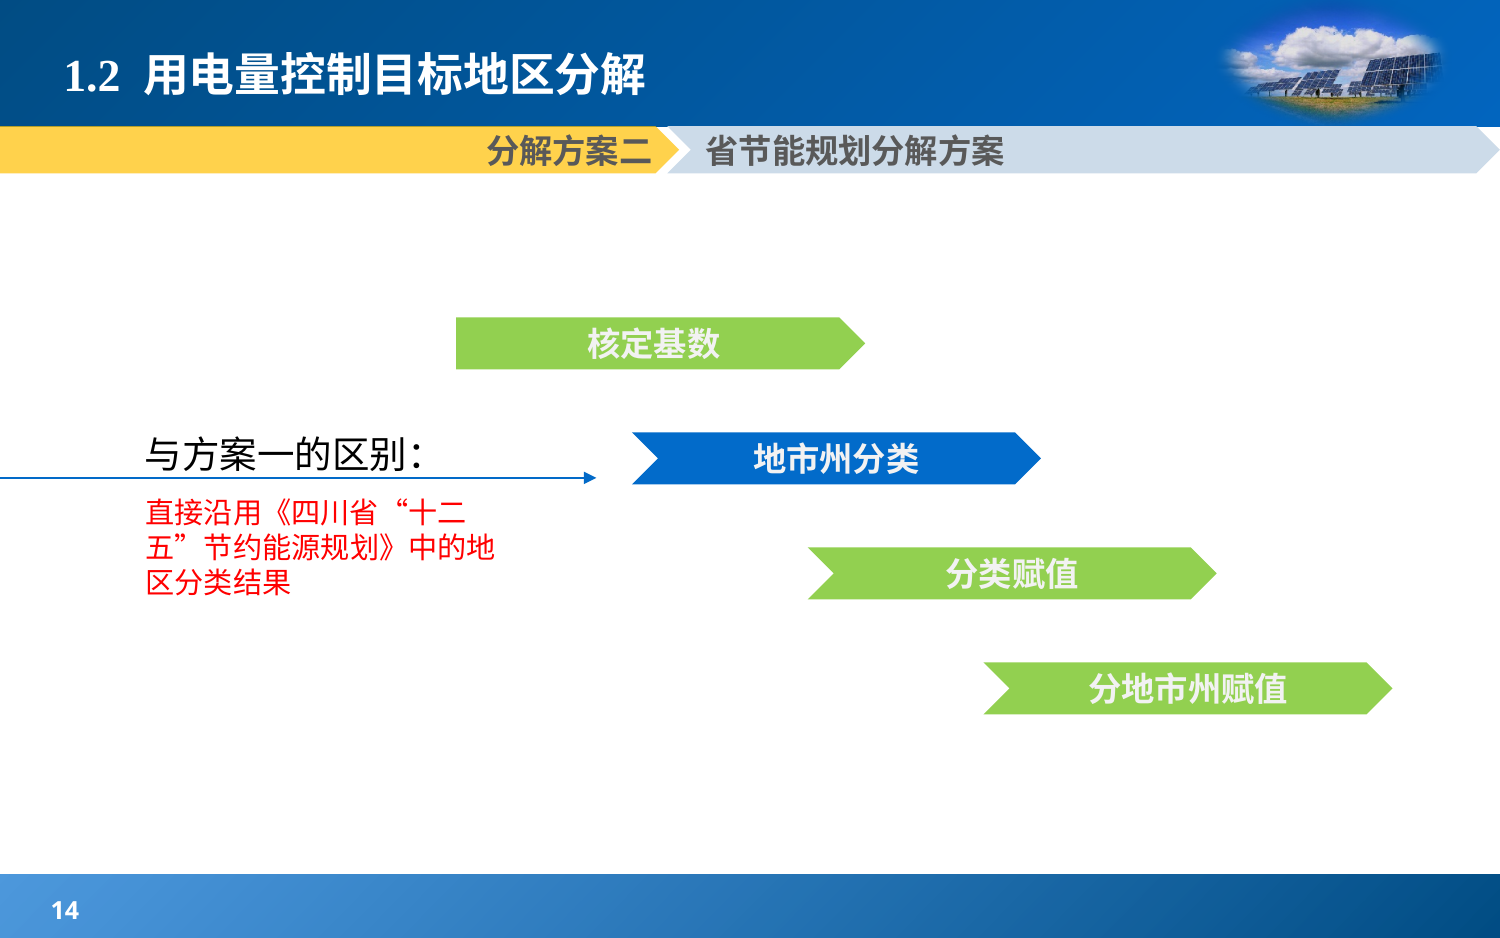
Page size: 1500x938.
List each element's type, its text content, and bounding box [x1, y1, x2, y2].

picture [1233, 6, 1433, 113]
text_box 地市州分类 [629, 430, 1044, 487]
text_box 分地市州赋值 [981, 660, 1395, 717]
text_box 核定基数 [453, 315, 868, 372]
title 1.2 用电量控制目标地区分解 [48, 19, 1005, 127]
text_box 直接沿用《四川省“十二五”节约能源规划》中的地区分类结果 [130, 487, 521, 607]
text_box 省节能规划分解方案 [667, 126, 1500, 174]
text_box 分解方案二 [0, 124, 682, 176]
text_box 分类赋值 [805, 545, 1219, 602]
text_box 与方案一的区别： [130, 423, 520, 477]
